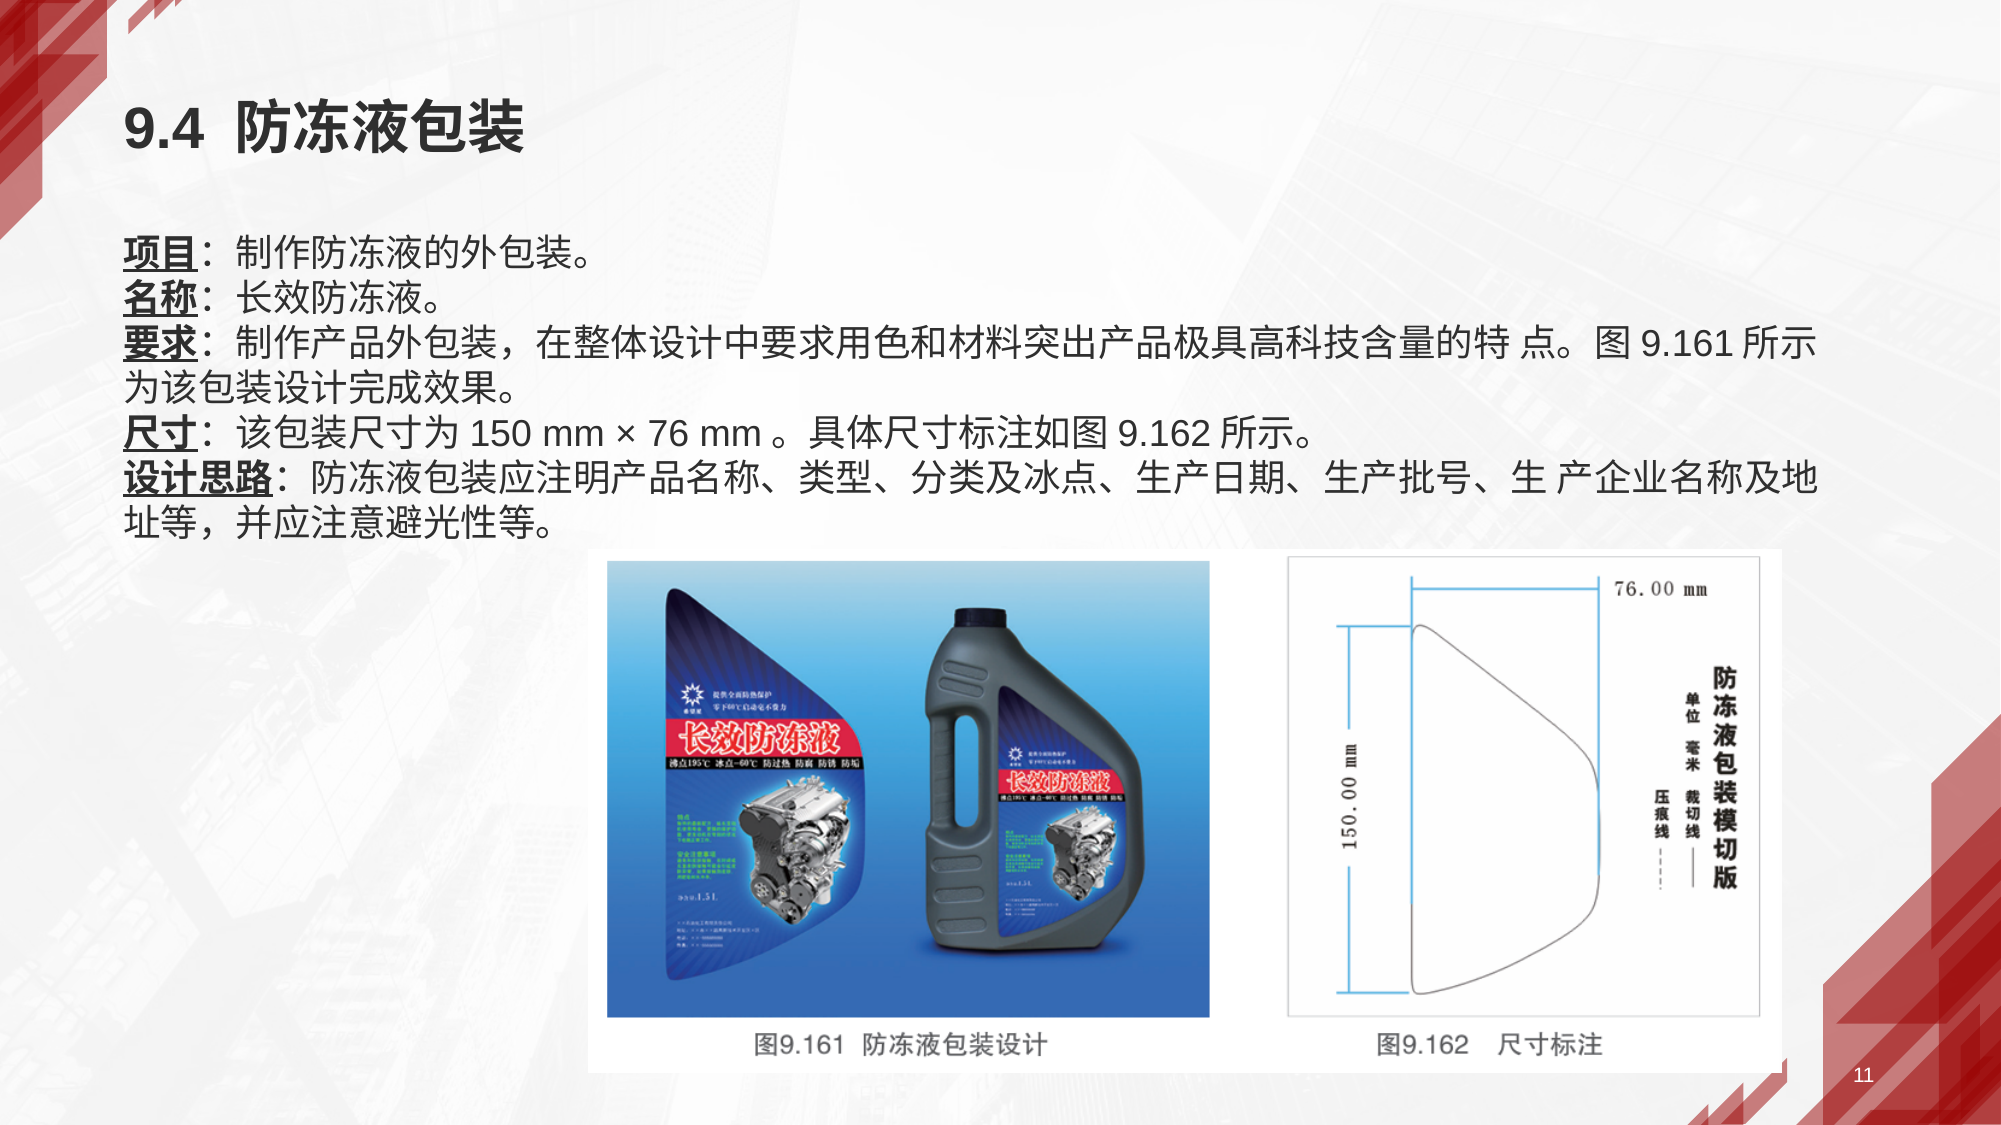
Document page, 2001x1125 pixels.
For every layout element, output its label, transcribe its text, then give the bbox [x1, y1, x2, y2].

text_box 项目：制作防冻液的外包装。 名称：长效防冻液。 要求：制作产品外包装，在整体设计中要求用色和材料突出产品极具高科技含量的特 点。图9.161所示为该包装设计完成效果。 尺寸：该包装尺寸为150 mm × 76 mm。具体尺寸标注如图9.162所示。 设计思路：防冻液包装应注明产品名称、类型、分类及冰点、生产日期、生产批号、生 产企业名称及地址等，并应注意避光性等。 [108, 221, 1867, 551]
picture [588, 549, 1782, 1073]
slide_number 11 [1452, 1056, 1890, 1092]
title 9.4 防冻液包装 [108, 81, 1890, 169]
